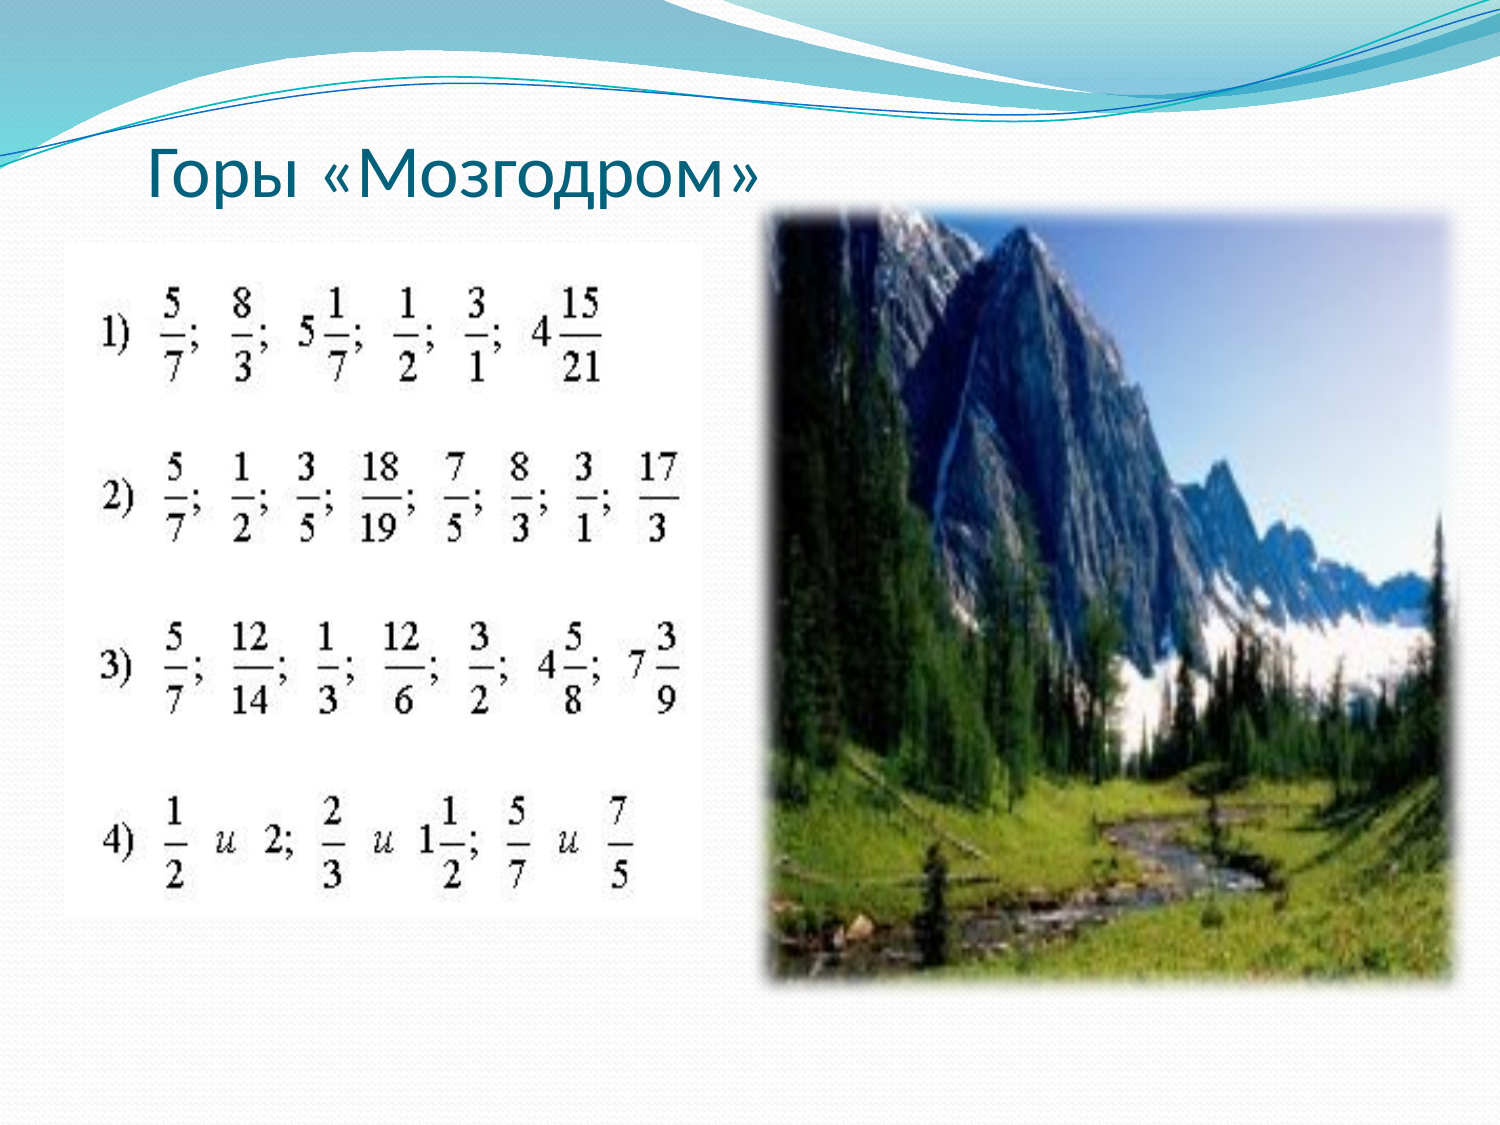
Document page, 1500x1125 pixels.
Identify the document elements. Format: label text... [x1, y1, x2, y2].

title Горы «Мозгодром» [147, 115, 1425, 303]
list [749, 195, 1471, 1000]
picture [64, 243, 703, 918]
